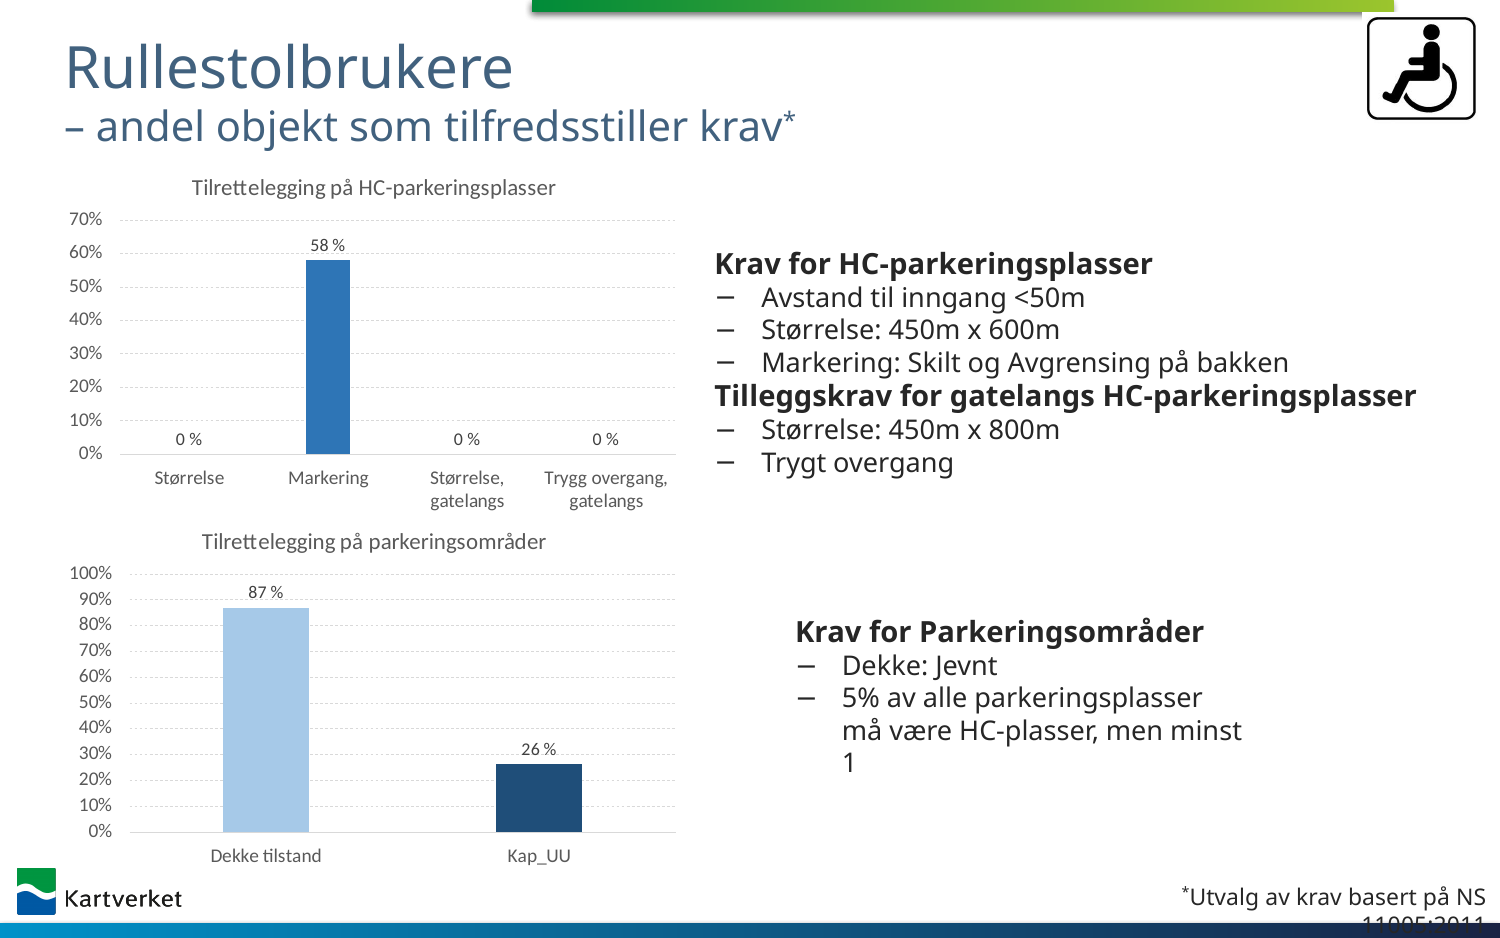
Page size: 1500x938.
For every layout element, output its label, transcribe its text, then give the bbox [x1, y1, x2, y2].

text_box Krav for Parkeringsområder Dekke: Jevnt 5% av alle parkeringsplasser må være HC-plasser, men minst 1 [780, 605, 1261, 786]
picture [1362, 12, 1481, 126]
text_box Rullestolbrukere – andel objekt som tilfredsstiller krav* [49, 25, 1431, 158]
text_box Krav for HC-parkeringsplasser Avstand til inngang <50m Størrelse: 450m x 600m Markering: Skilt og Avgrensing på bakken Tilleggskrav for gatelangs HC-parkeringsplasser Størrelse: 450m x 800m Trygt overgang [699, 237, 1433, 485]
text_box *Utvalg av krav basert på NS 11005:2011 [1068, 873, 1500, 938]
picture [62, 520, 687, 874]
picture [62, 166, 687, 519]
